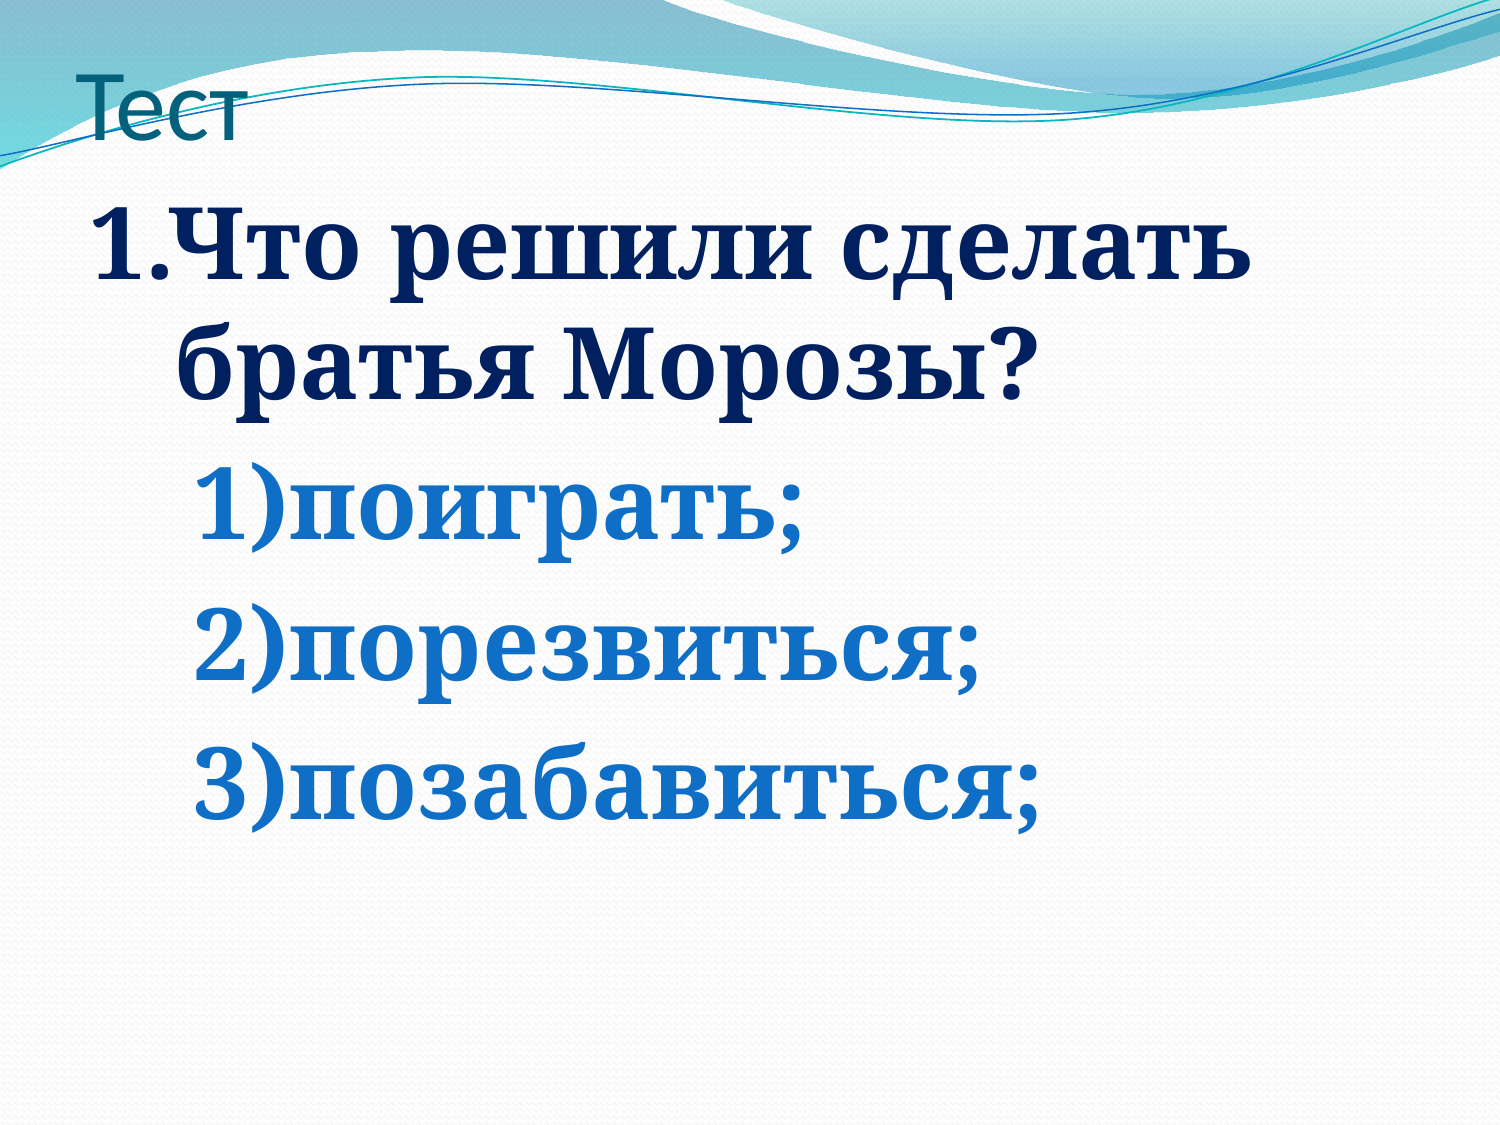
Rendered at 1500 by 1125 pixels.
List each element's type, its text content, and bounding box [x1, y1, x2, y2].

title Тест [75, 30, 1425, 161]
list 1.Что решили сделать братья Морозы? 1)поиграть; 2)порезвиться; 3)позабавиться; [75, 172, 1425, 1038]
